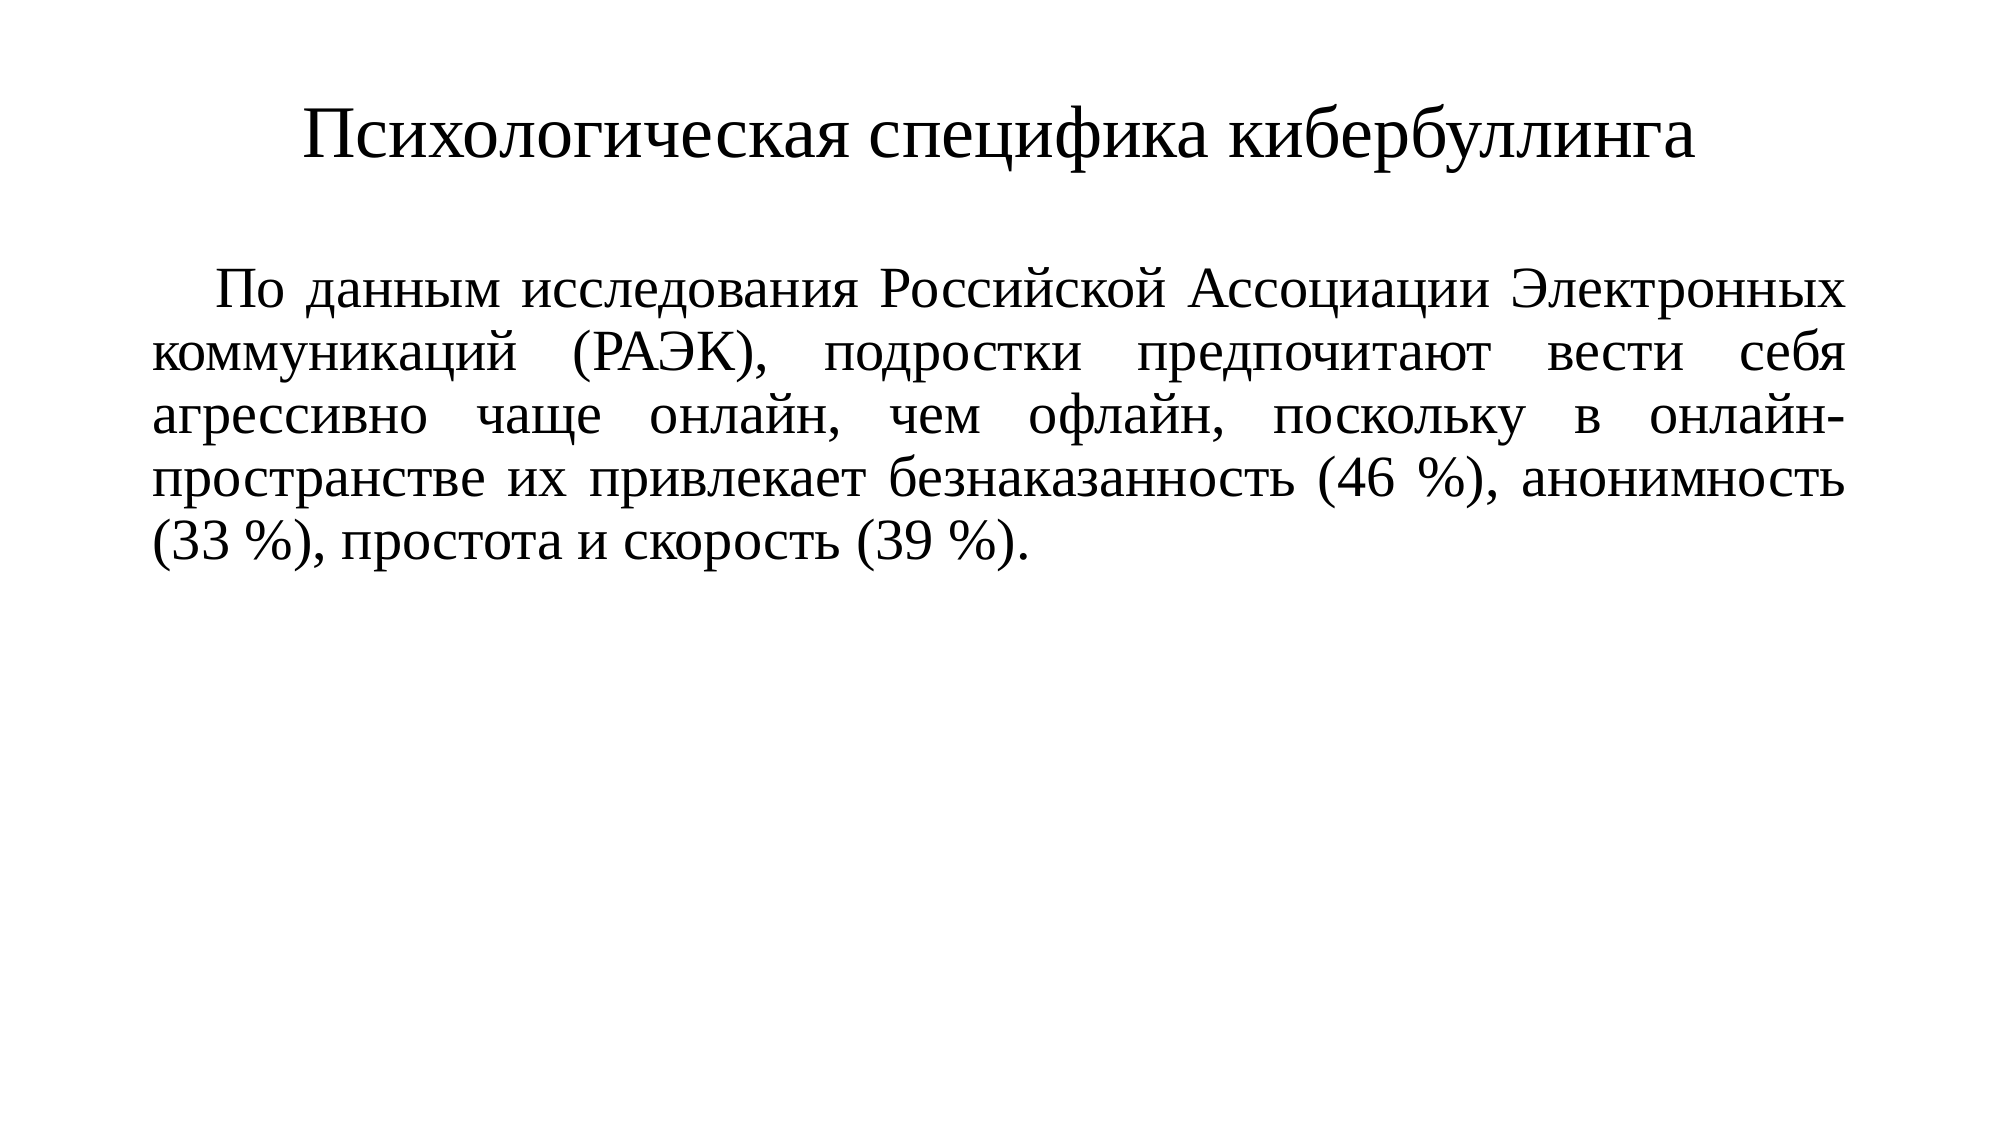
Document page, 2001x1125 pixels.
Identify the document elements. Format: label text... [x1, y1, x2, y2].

list По данным исследования Российской Ассоциации Электронных коммуникаций (РАЭК), подростки предпочитают вести себя агрессивно чаще онлайн, чем офлайн, поскольку в онлайн-пространстве их привлекает безнаказанность (46 %), анонимность (33 %), простота и скорость (39 %). [137, 249, 1863, 1014]
title Психологическая специфика кибербуллинга [137, 59, 1863, 208]
